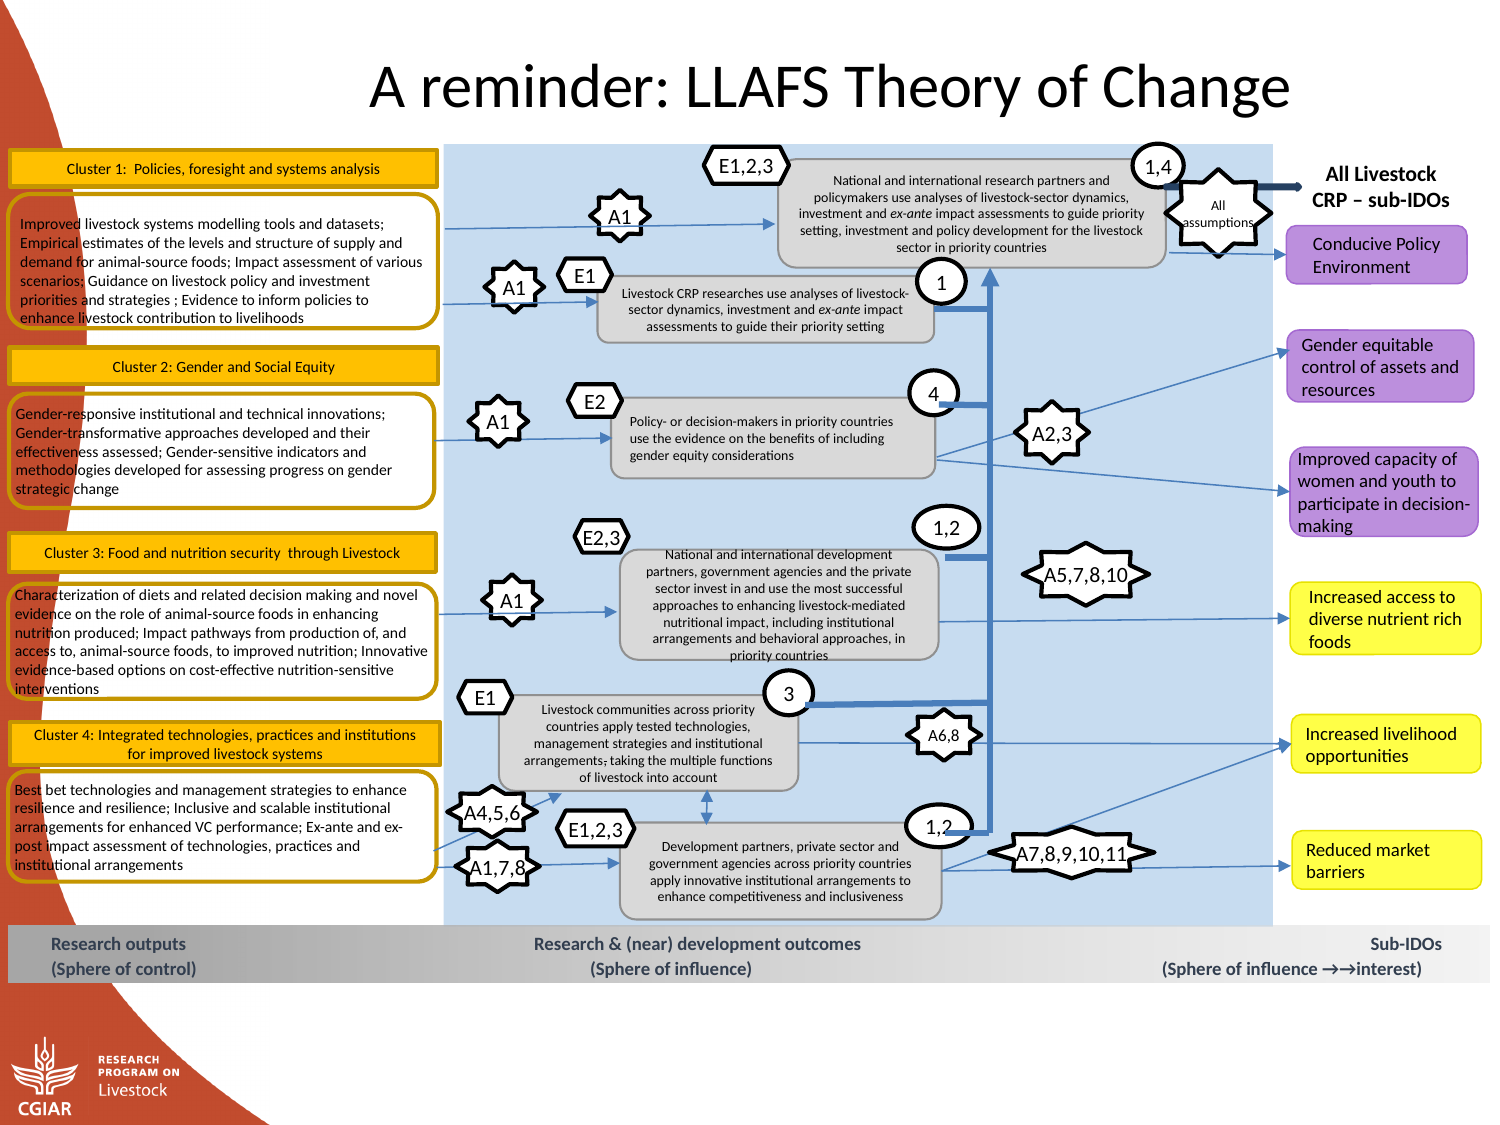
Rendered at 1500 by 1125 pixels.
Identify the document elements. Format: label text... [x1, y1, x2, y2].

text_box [804, 702, 991, 706]
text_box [444, 223, 776, 230]
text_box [7, 143, 1482, 927]
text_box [442, 301, 599, 305]
list A reminder: LLAFS Theory of Change [212, 37, 1450, 142]
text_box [438, 611, 618, 615]
text_box Research outputs Research & (near) development outcomes Sub-IDOs (Sphere of control) (Sphere of influence) (Sphere of influence →→interest) [8, 925, 1490, 983]
picture [0, 0, 270, 1125]
